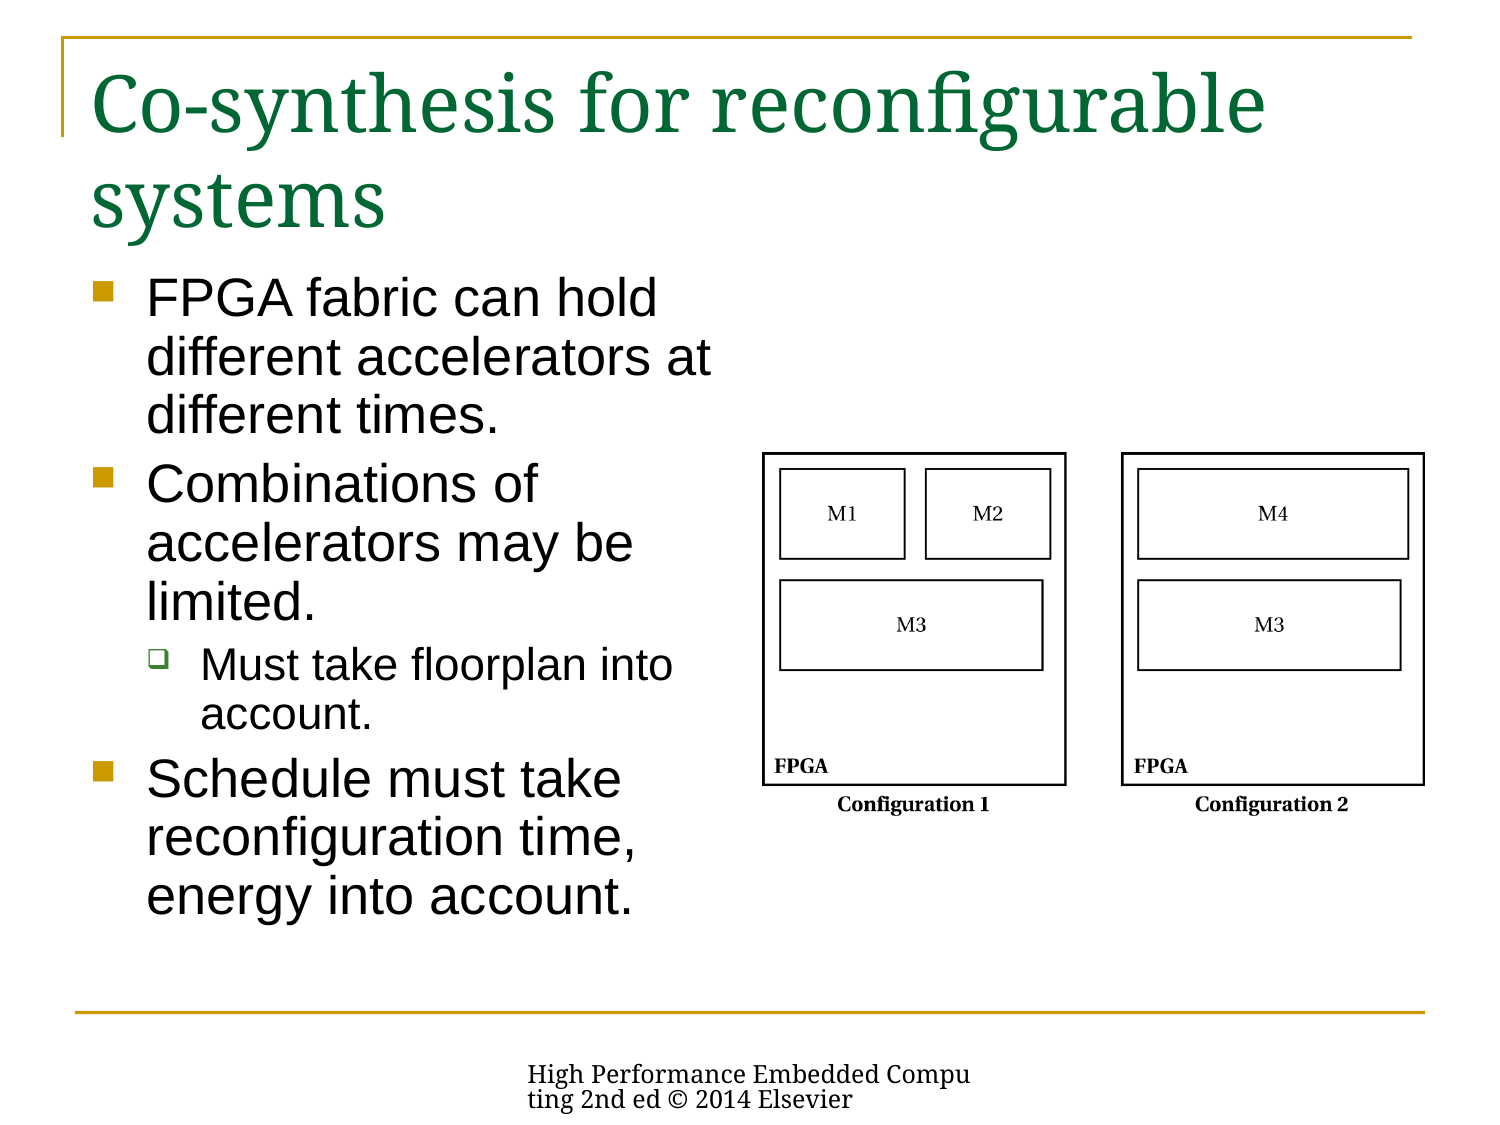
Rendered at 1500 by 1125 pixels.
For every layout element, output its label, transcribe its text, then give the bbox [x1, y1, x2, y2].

list FPGA fabric can hold different accelerators at different times. Combinations of accelerators may be limited. Must take floorplan into account. Schedule must take reconfiguration time, energy into account. [75, 262, 738, 1006]
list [762, 452, 1426, 816]
footer High Performance Embedded Computing 2nd ed © 2014 Elsevier [512, 1025, 988, 1100]
title Co-synthesis for reconfigurable systems [75, 45, 1425, 233]
